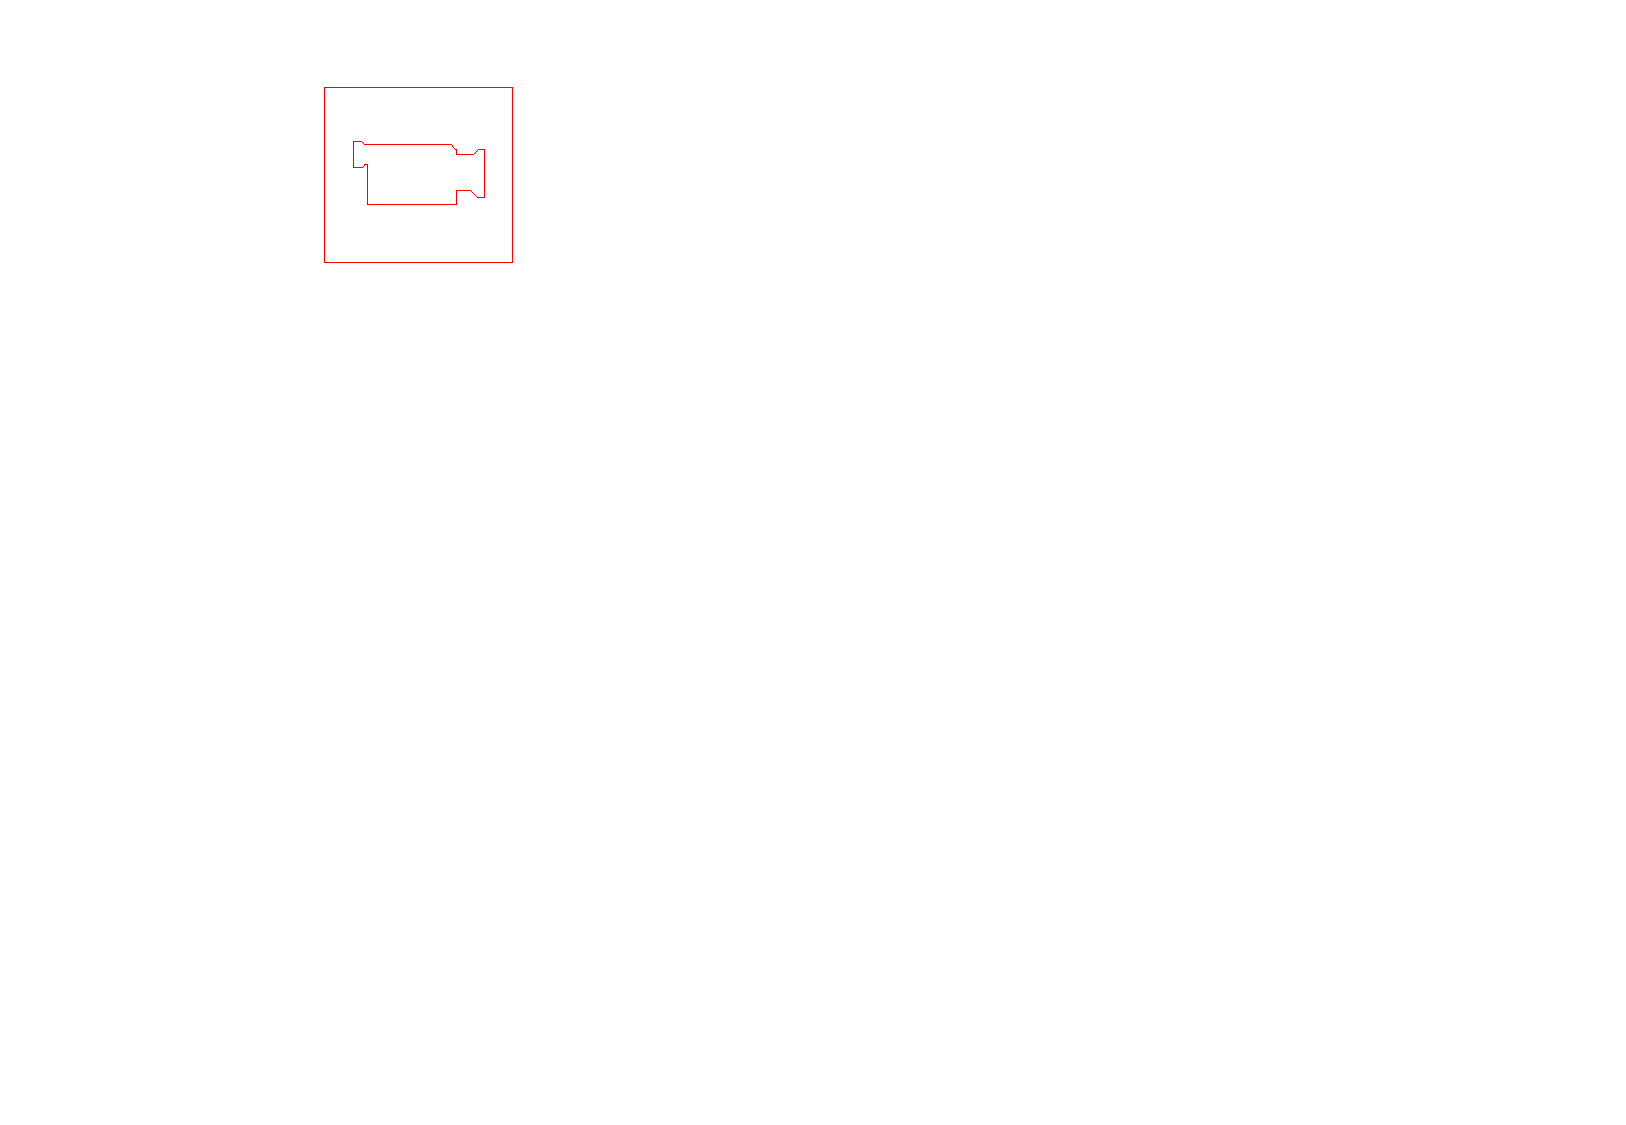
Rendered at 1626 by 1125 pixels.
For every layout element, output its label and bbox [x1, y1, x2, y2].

text_box [324, 87, 513, 263]
